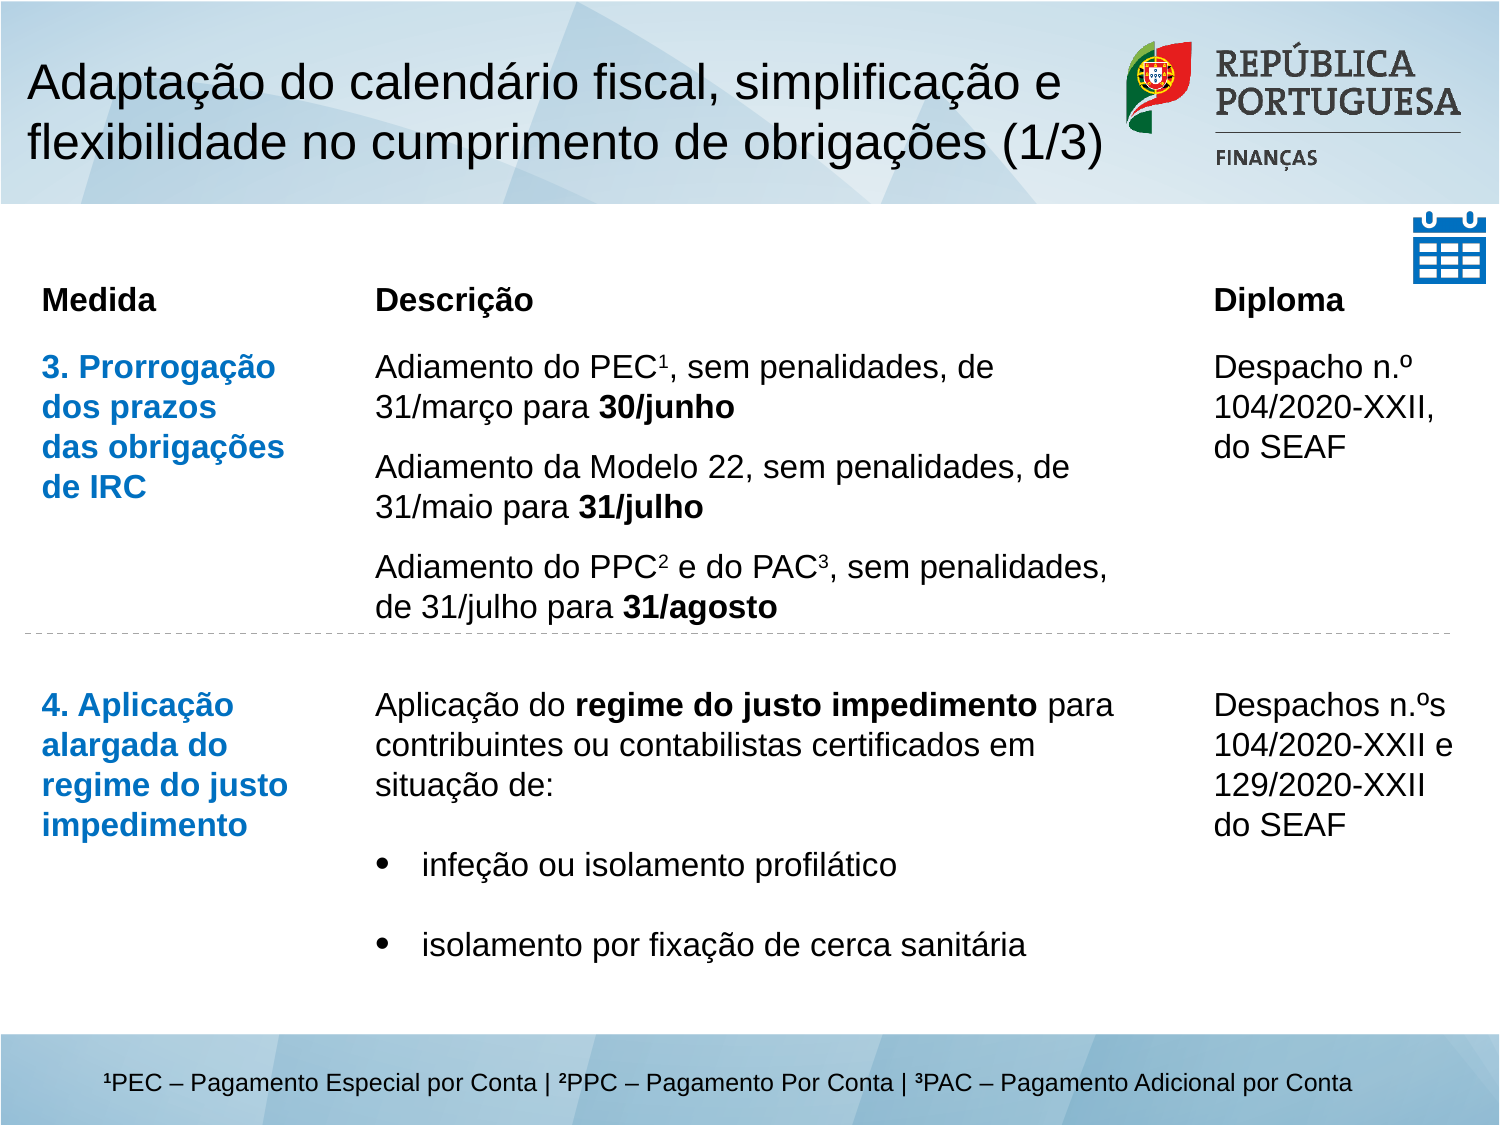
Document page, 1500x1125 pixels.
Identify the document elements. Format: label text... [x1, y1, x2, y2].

text_box Despachos n.ºs 104/2020-XXII e 129/2020-XXII do SEAF [1198, 676, 1474, 851]
text_box Descrição [360, 271, 588, 326]
text_box Despacho n.º 104/2020-XXII, do SEAF [1198, 338, 1474, 473]
text_box 1PEC – Pagamento Especial por Conta | 2PPC – Pagamento Por Conta | 3PAC – Pagamento Adicional por Conta [88, 1058, 1426, 1104]
text_box 3. Prorrogação dos prazos das obrigações de IRC [26, 338, 313, 513]
text_box Diploma [1198, 271, 1426, 326]
text_box Adiamento do PEC1, sem penalidades, de 31/março para 30/junho Adiamento da Modelo 22, sem penalidades, de 31/maio para 31/julho Adiamento do PPC2 e do PAC3, sem penalidades, de 31/julho para 31/agosto [360, 338, 1152, 632]
text_box Aplicação do regime do justo impedimento para contribuintes ou contabilistas certificados em situação de: infeção ou isolamento profilático isolamento por fixação de cerca sanitária [360, 676, 1152, 971]
text_box 4. Aplicação alargada do regime do justo impedimento [26, 676, 313, 851]
text_box Adaptação do calendário fiscal, simplificação e flexibilidade no cumprimento de obrigações (1/3) [12, 42, 1138, 178]
picture [0, 0, 1500, 1125]
text_box Medida [26, 271, 254, 326]
